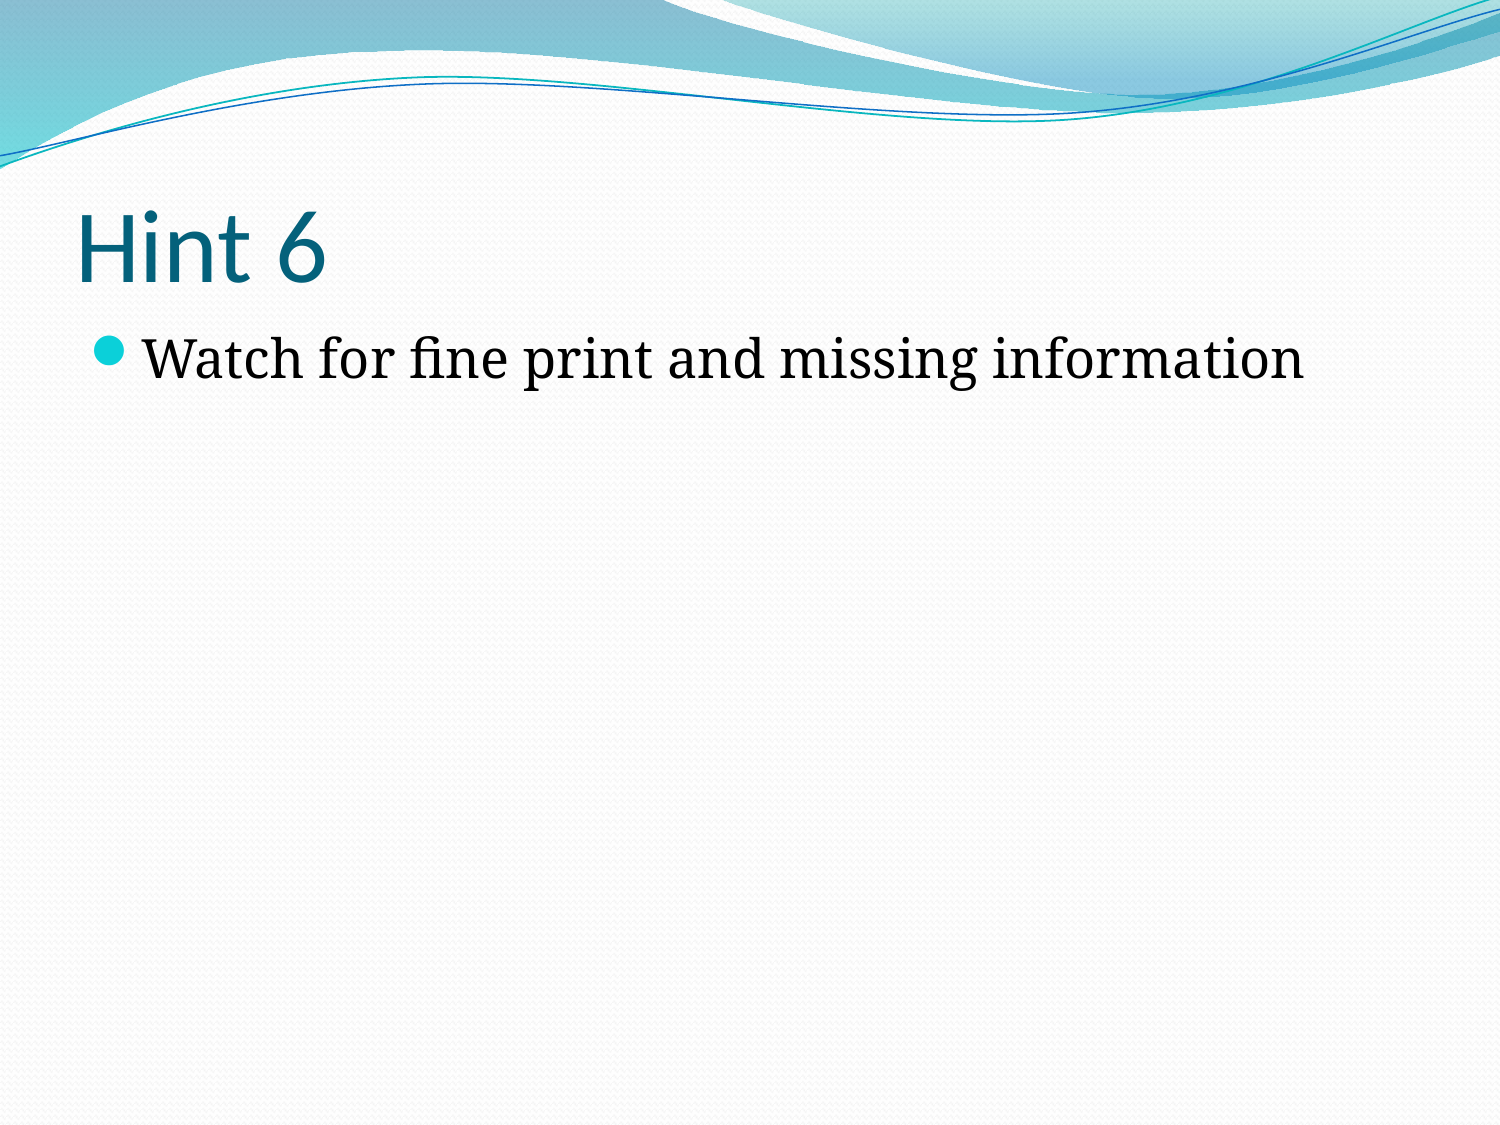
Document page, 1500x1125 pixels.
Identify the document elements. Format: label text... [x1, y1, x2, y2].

title Hint 6 [75, 115, 1425, 303]
list Watch for fine print and missing information [75, 317, 1425, 1038]
